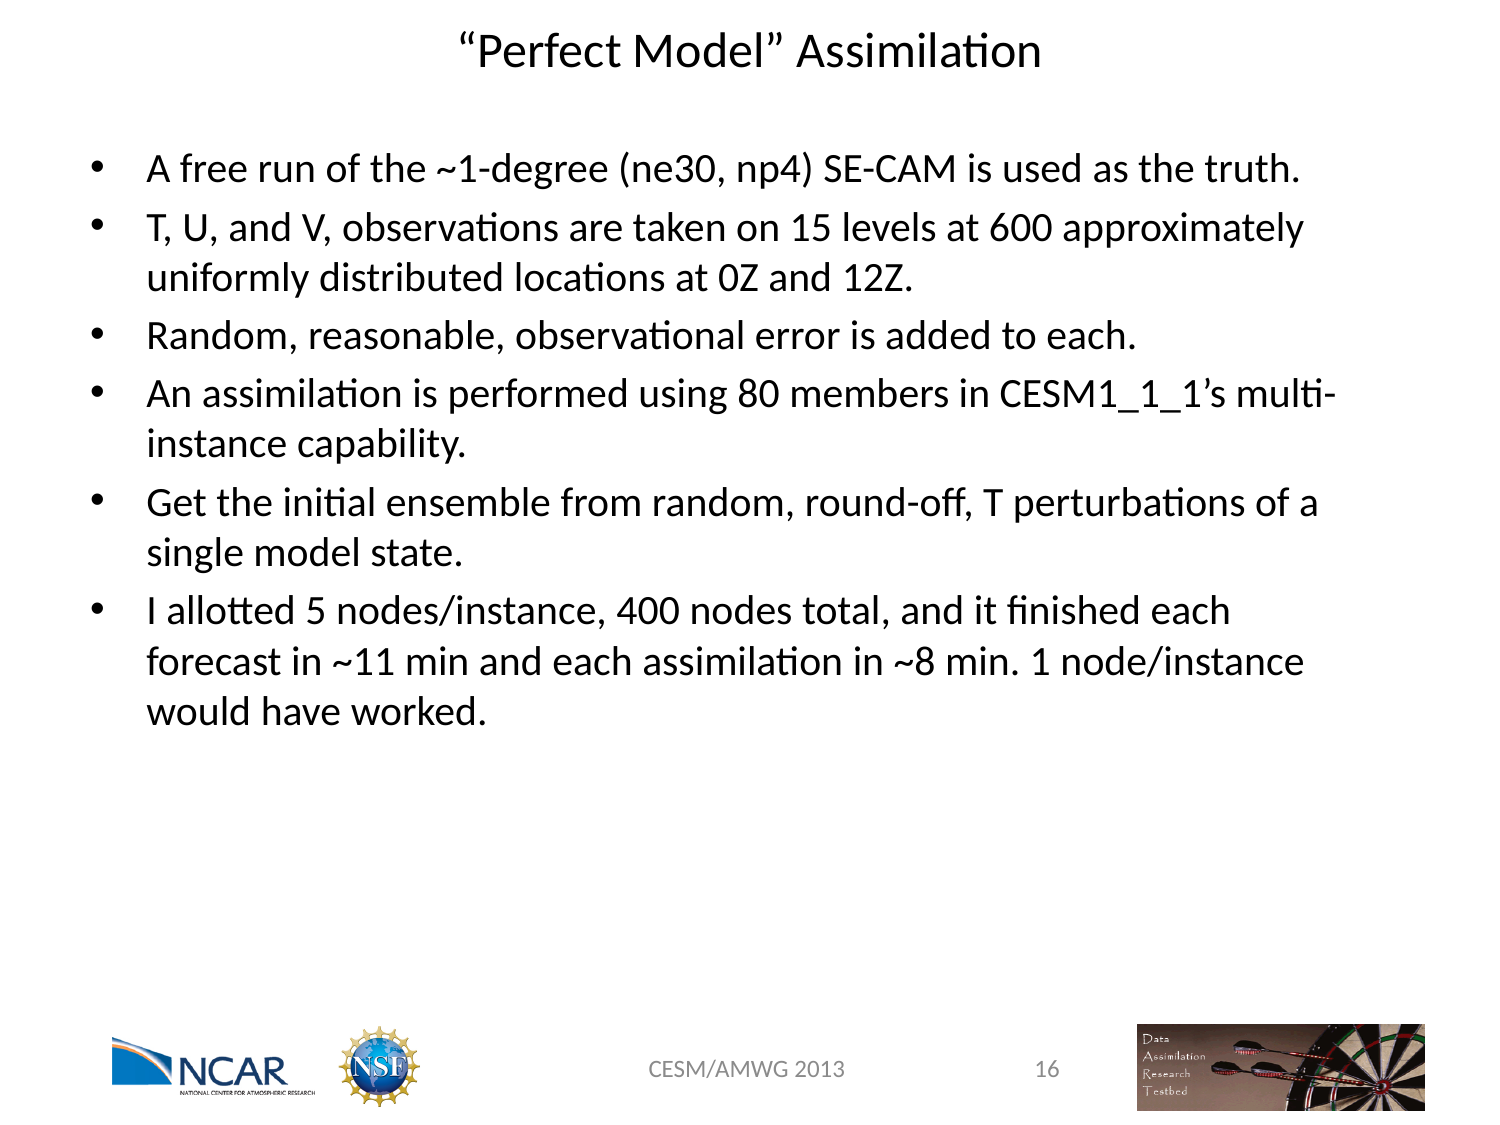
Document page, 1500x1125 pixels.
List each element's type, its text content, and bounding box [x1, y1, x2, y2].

list A free run of the ~1-degree (ne30, np4) SE-CAM is used as the truth. T, U, and V, observations are taken on 15 levels at 600 approximately uniformly distributed locations at 0Z and 12Z. Random, reasonable, observational error is added to each. An assimilation is performed using 80 members in CESM1_1_1’s multi-instance capability. Get the initial ensemble from random, round-off, T perturbations of a single model state. I allotted 5 nodes/instance, 400 nodes total, and it finished each forecast in ~11 min and each assimilation in ~8 min. 1 node/instance would have worked. [75, 133, 1382, 778]
slide_number 16 [1002, 1037, 1075, 1098]
picture [112, 1037, 315, 1095]
footer CESM/AMWG 2013 [602, 1037, 892, 1098]
picture [1137, 1024, 1425, 1111]
title “Perfect Model” Assimilation [75, 3, 1425, 92]
picture [337, 1024, 421, 1108]
